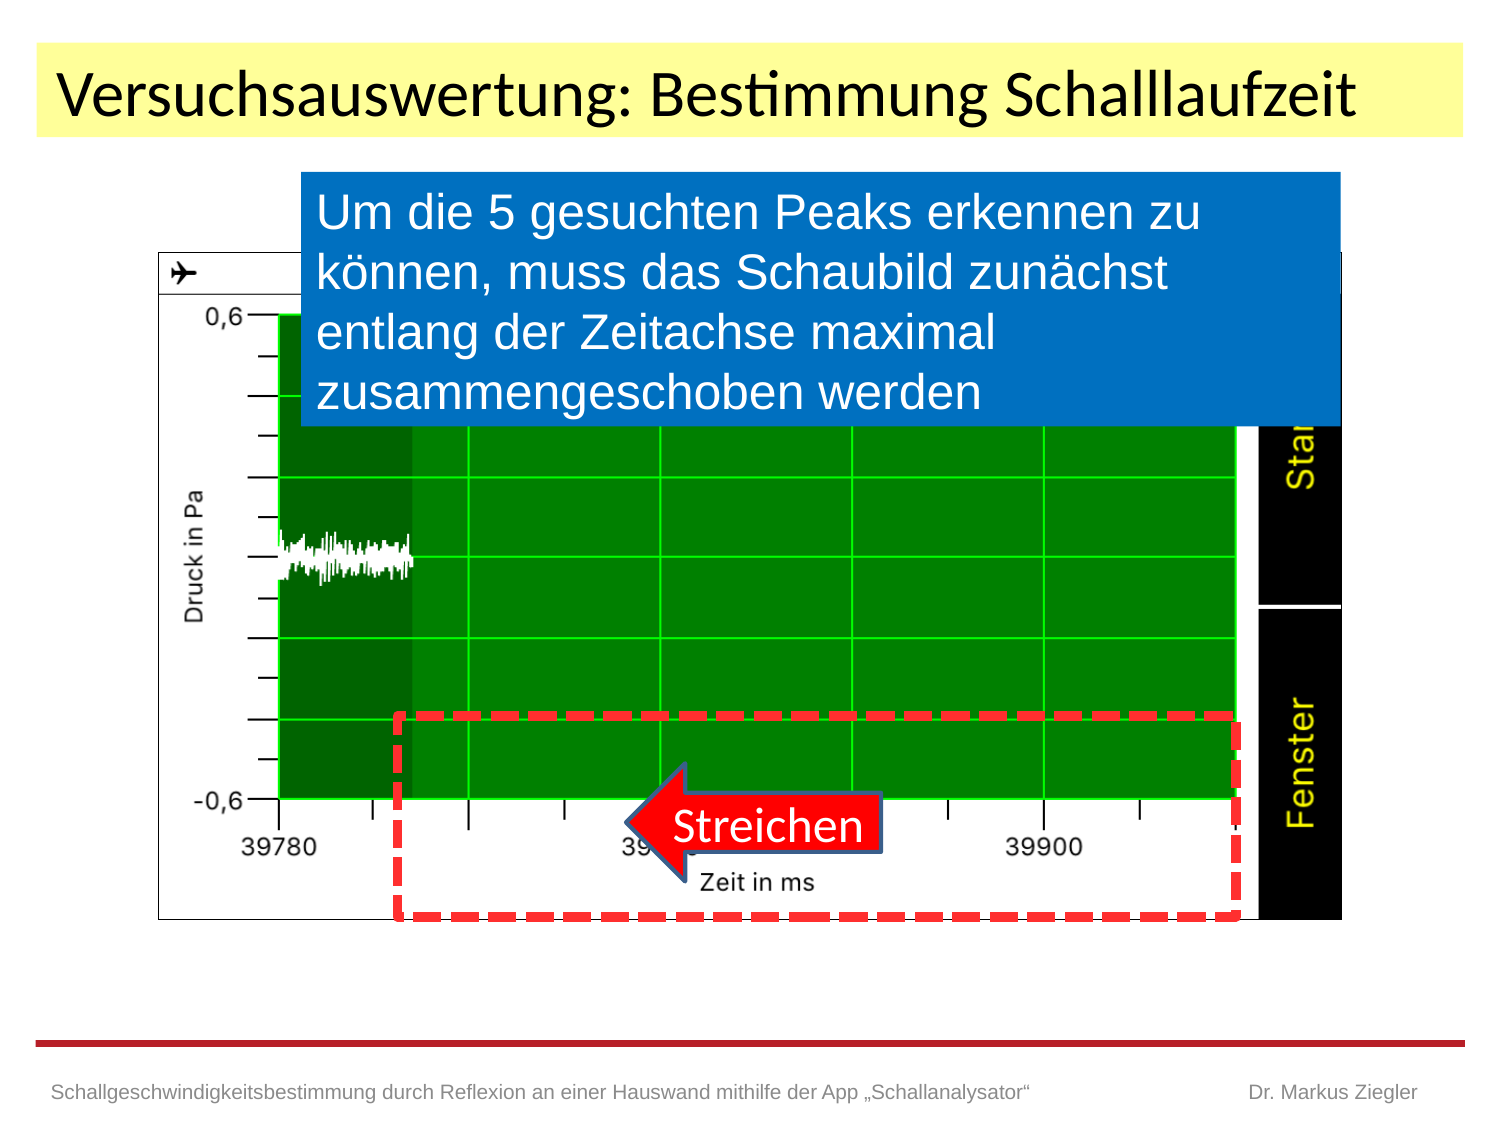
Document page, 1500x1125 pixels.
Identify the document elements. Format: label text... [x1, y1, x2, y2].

footer Schallgeschwindigkeitsbestimmung durch Reflexion an einer Hauswand mithilfe der App „Schallanalysator“ Dr. Markus Ziegler [35, 1061, 1447, 1122]
title Versuchsauswertung: Bestimmung Schalllaufzeit [41, 42, 1459, 149]
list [158, 252, 1343, 920]
text_box Um die 5 gesuchten Peaks erkennen zu können, muss das Schaubild zunächst entlang der Zeitachse maximal zusammengeschoben werden [301, 171, 1341, 251]
